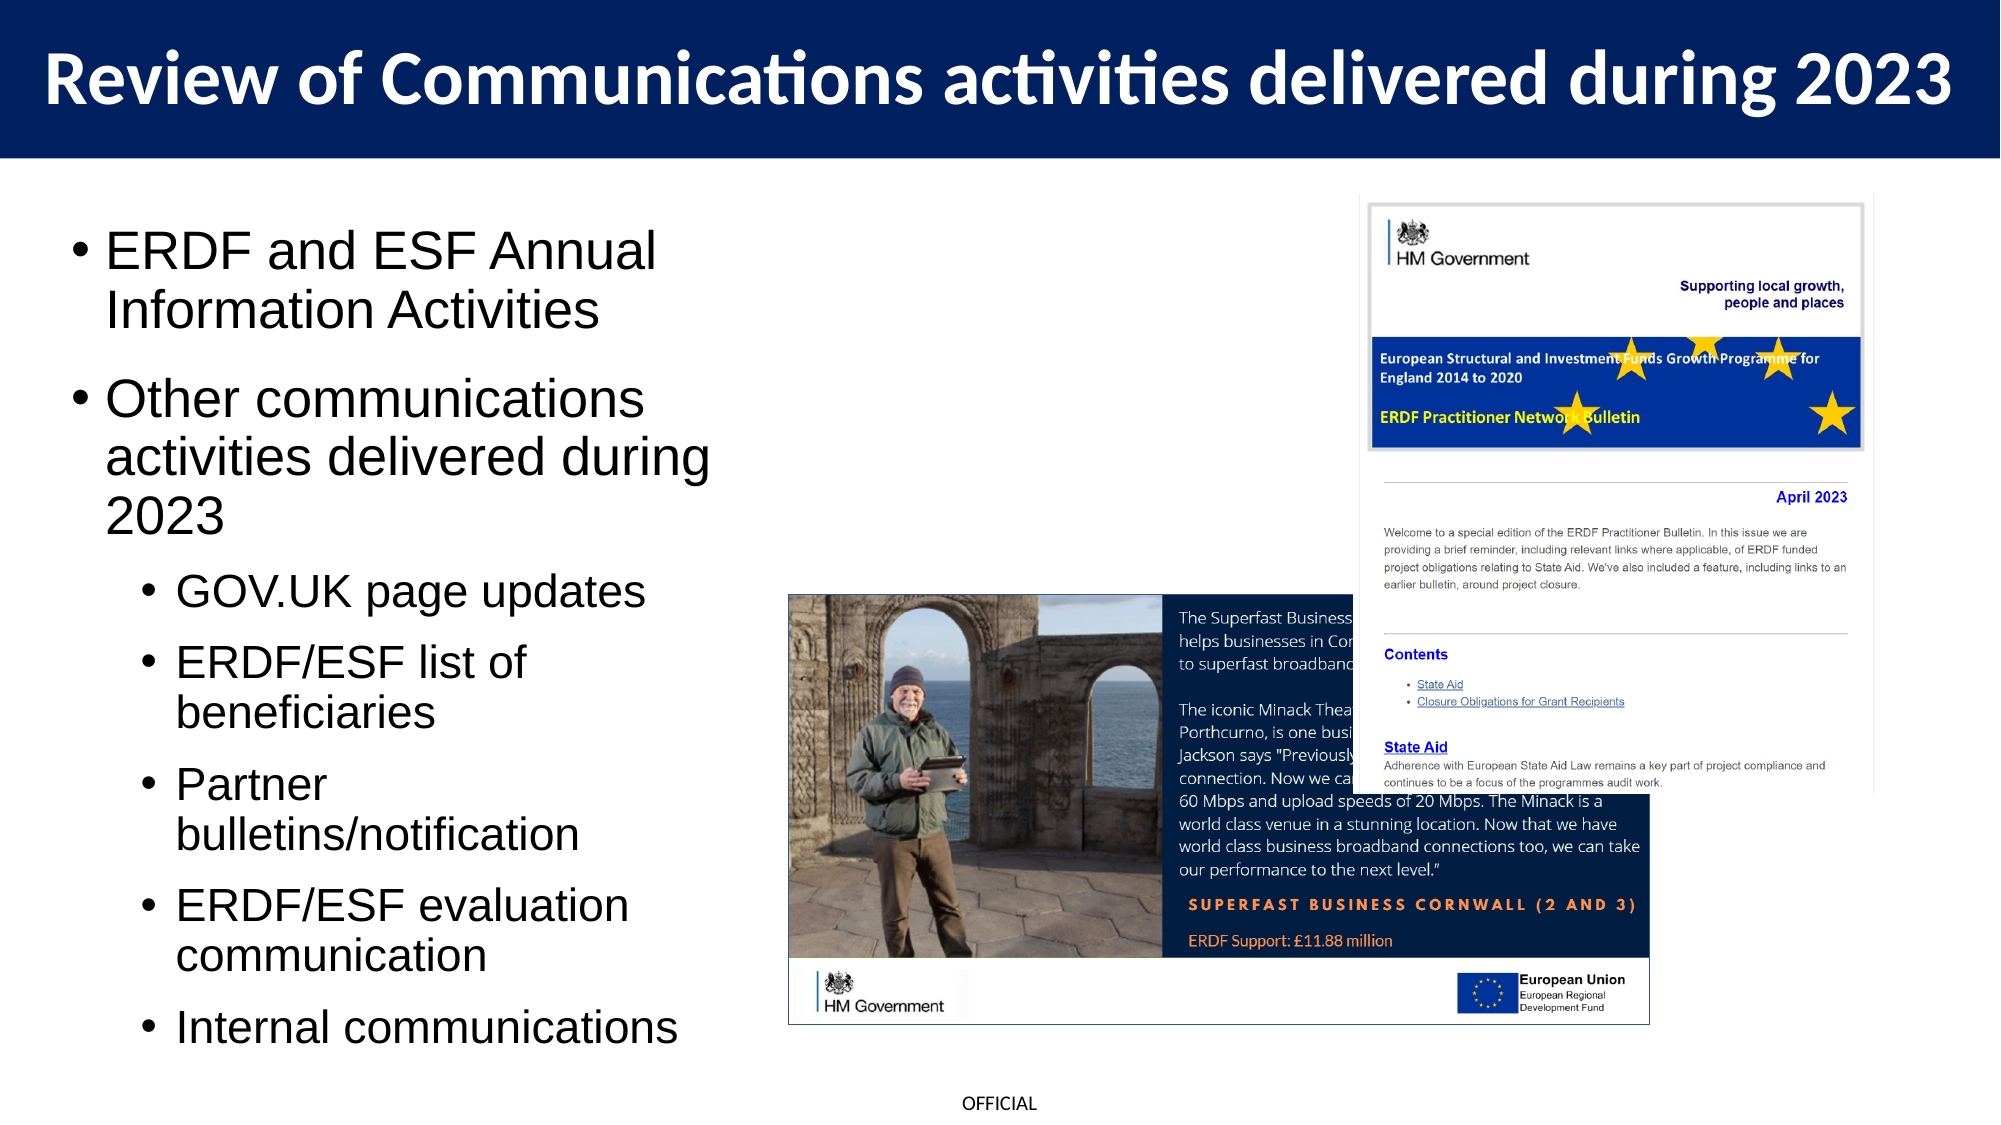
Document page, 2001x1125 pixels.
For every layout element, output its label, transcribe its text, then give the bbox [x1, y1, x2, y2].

title Purpose of presentation [56, 159, 1949, 166]
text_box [0, 0, 2000, 159]
text_box ERDF and ESF Annual Information Activities Other communications activities delivered during 2023 GOV.UK page updates ERDF/ESF list of beneficiaries Partner bulletins/notification ERDF/ESF evaluation communication Internal communications [55, 215, 754, 1067]
picture [788, 194, 1878, 1025]
